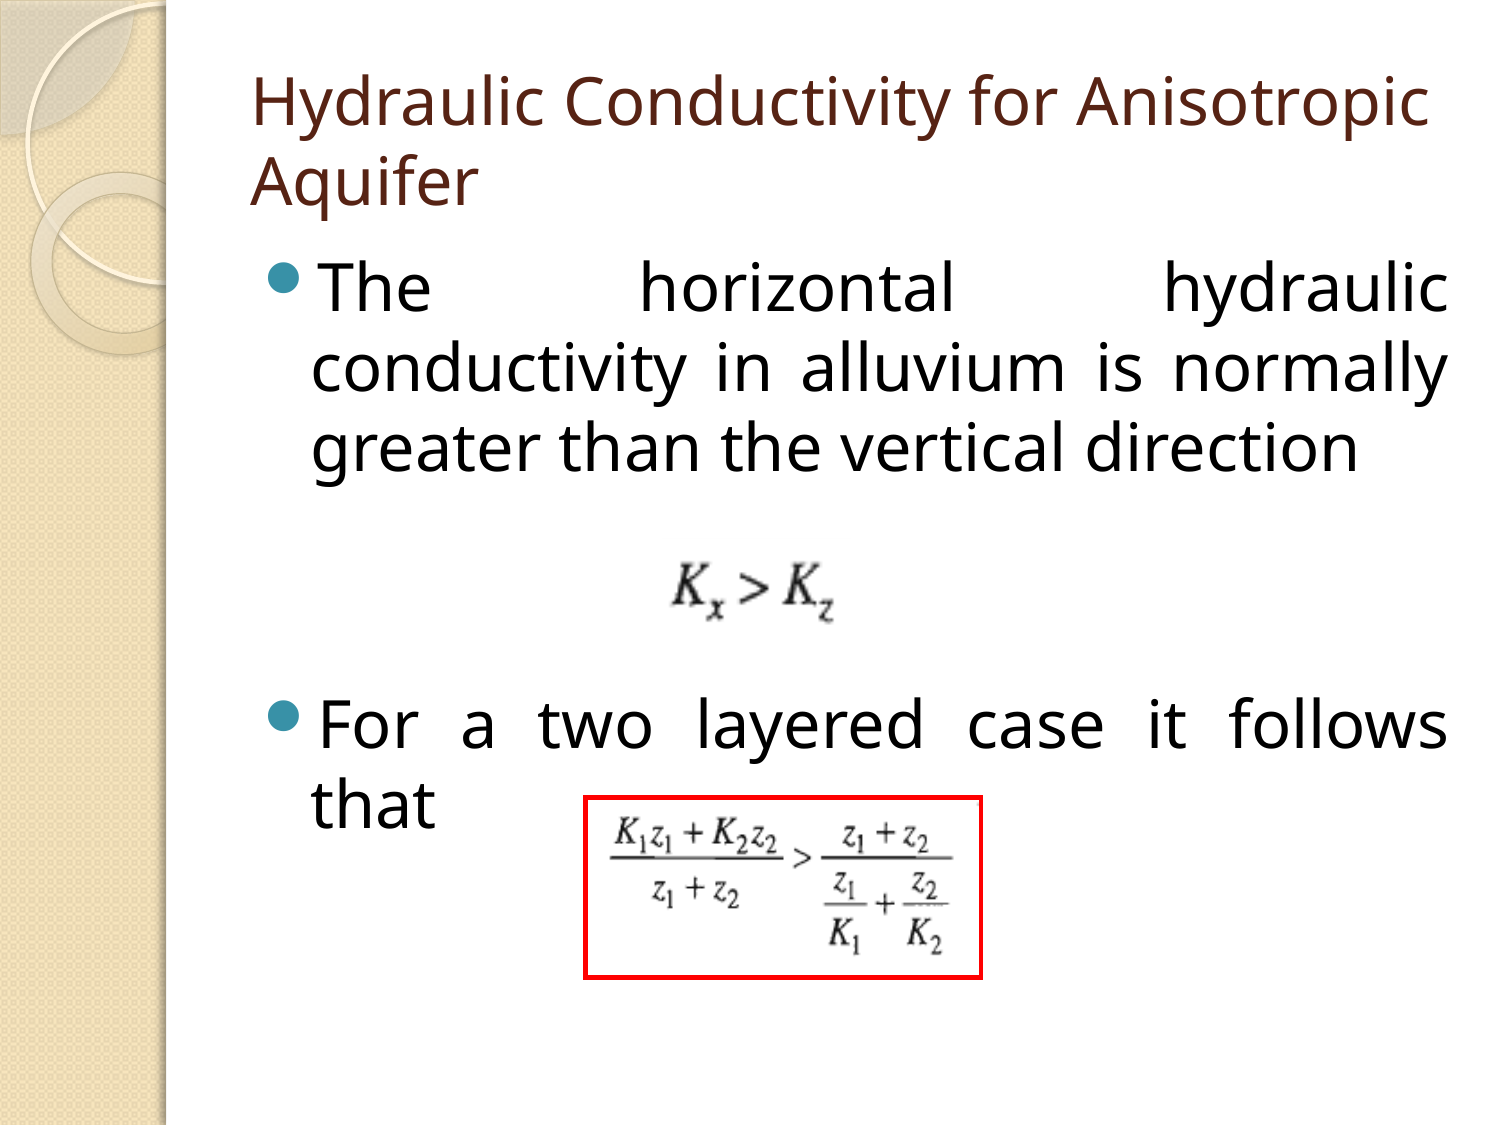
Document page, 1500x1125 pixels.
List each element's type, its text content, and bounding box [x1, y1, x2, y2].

list The horizontal hydraulic conductivity in alluvium is normally greater than the vertical direction For a two layered case it follows that [235, 237, 1466, 1025]
picture [662, 537, 851, 642]
title Hydraulic Conductivity for Anisotropic Aquifer [235, 45, 1466, 233]
picture [587, 799, 979, 976]
